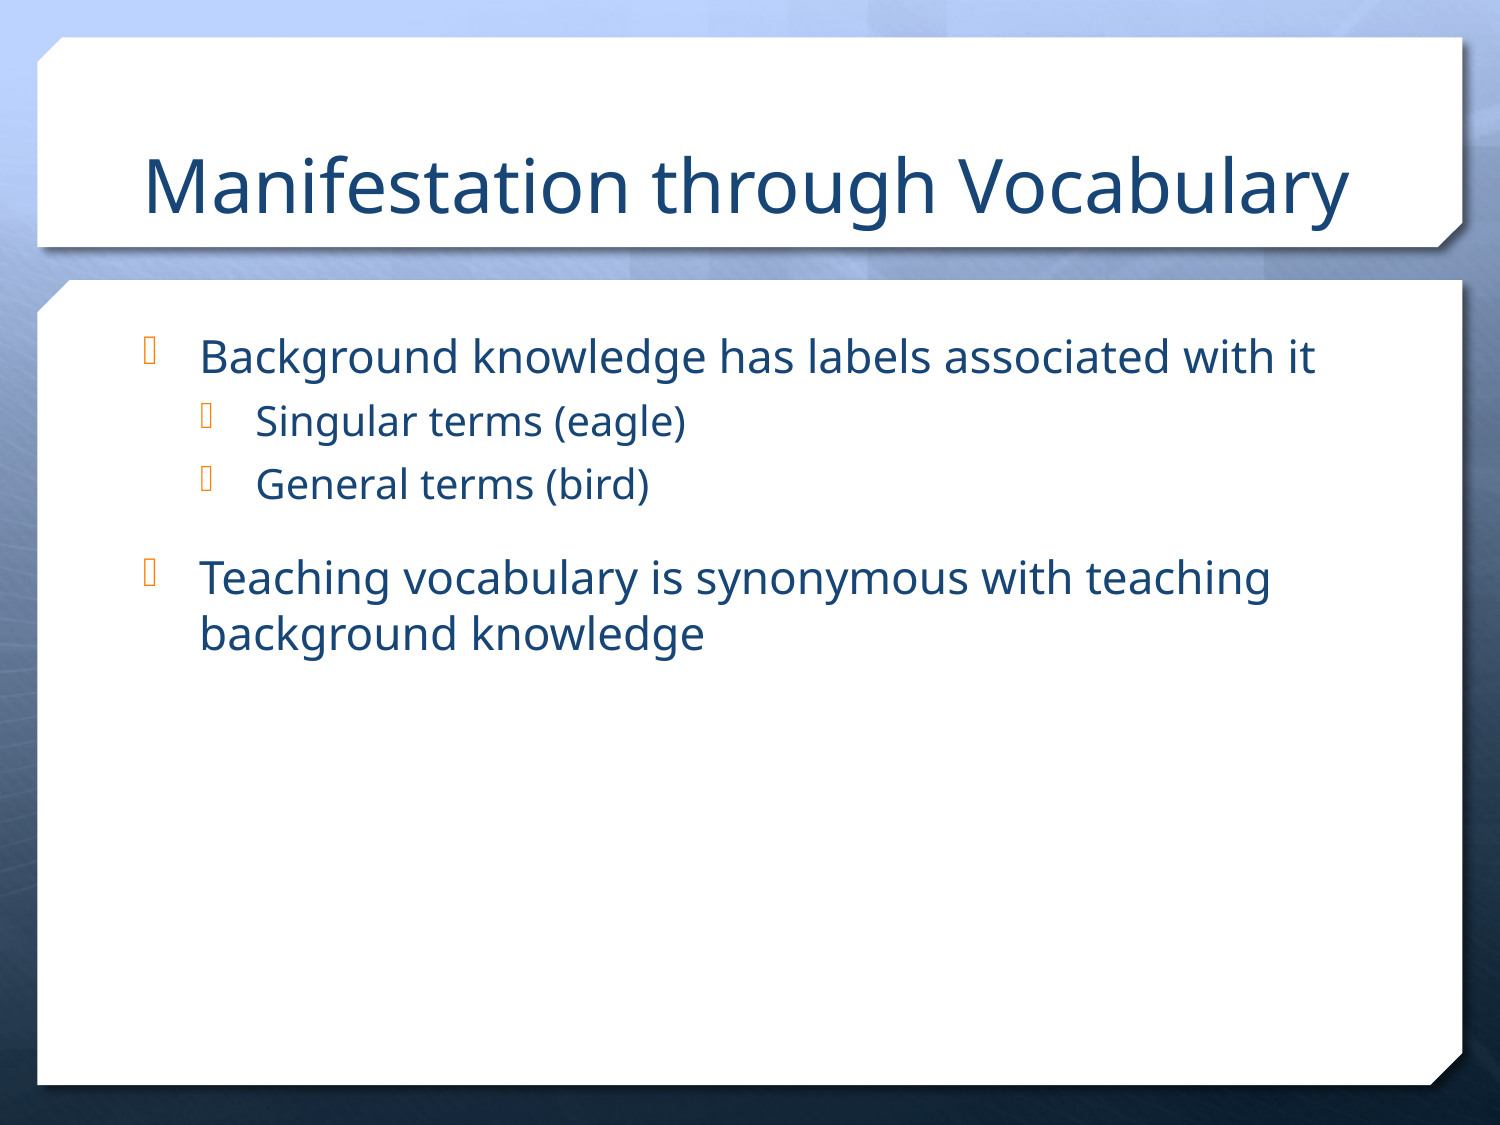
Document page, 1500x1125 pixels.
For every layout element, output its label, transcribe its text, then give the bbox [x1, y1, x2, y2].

list Background knowledge has labels associated with it Singular terms (eagle) General terms (bird) Teaching vocabulary is synonymous with teaching background knowledge [127, 319, 1372, 978]
title Manifestation through Vocabulary [127, 48, 1372, 236]
